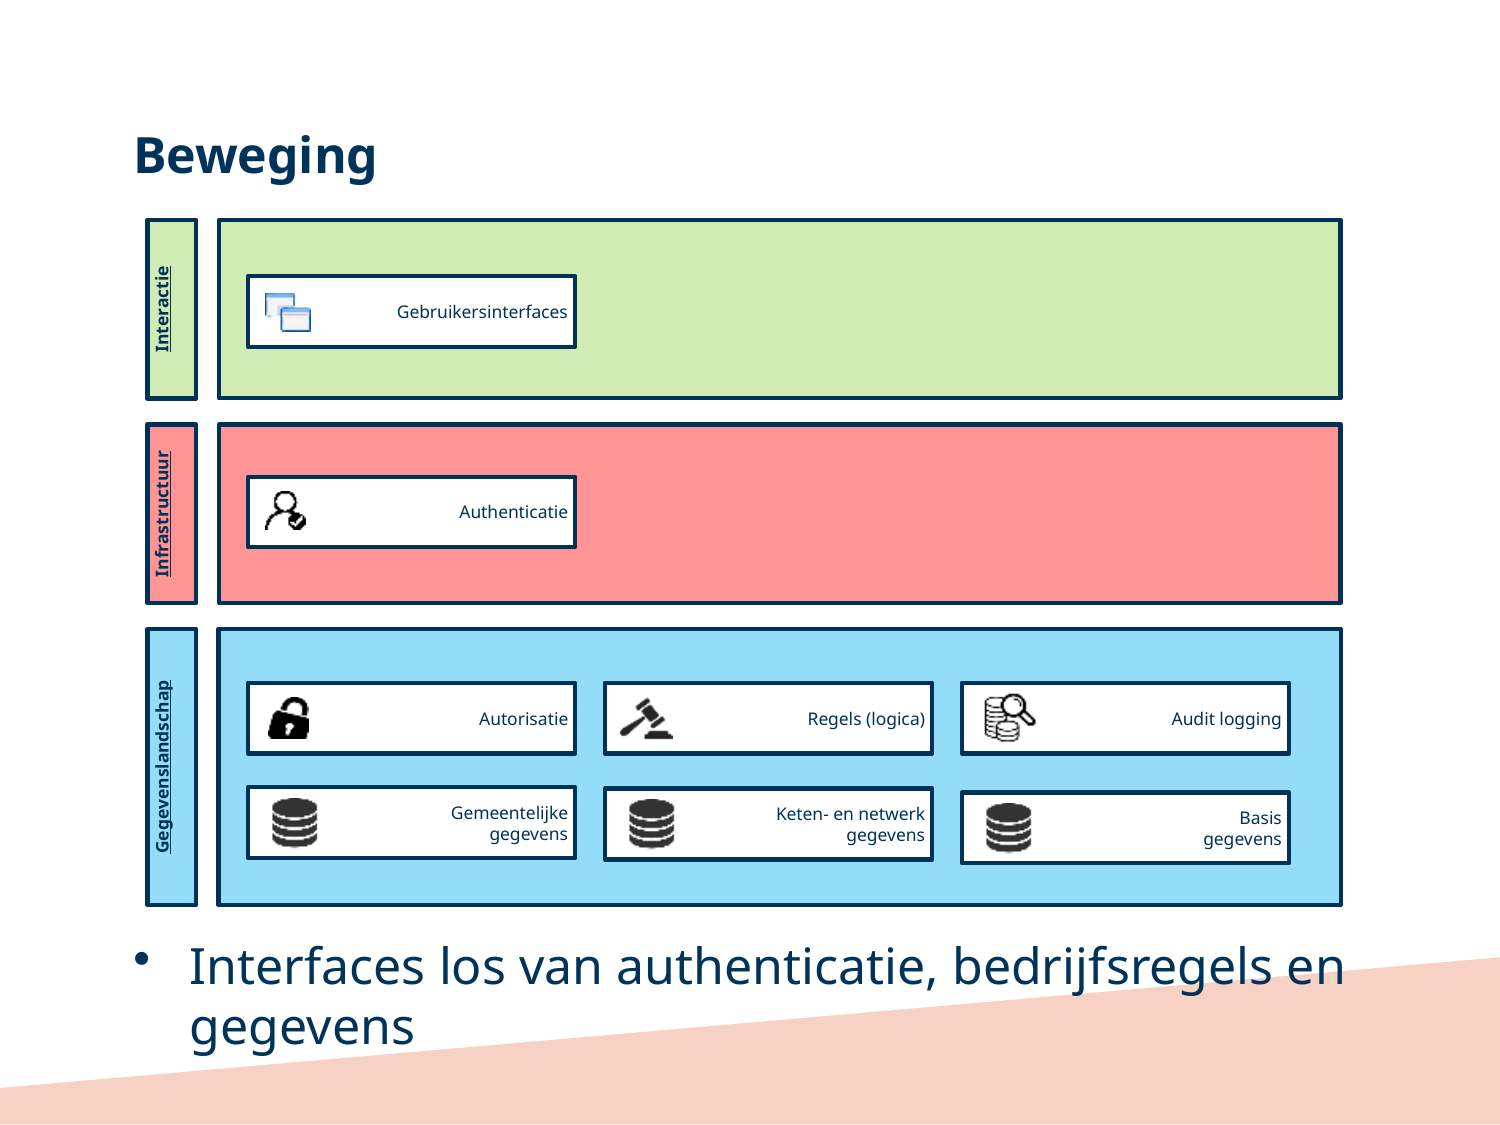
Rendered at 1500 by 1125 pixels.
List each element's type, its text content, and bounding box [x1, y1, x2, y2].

title Beweging [118, 88, 1382, 219]
text_box Interfaces los van authenticatie, bedrijfsregels en gegevens [118, 927, 1383, 1100]
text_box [147, 219, 1341, 906]
